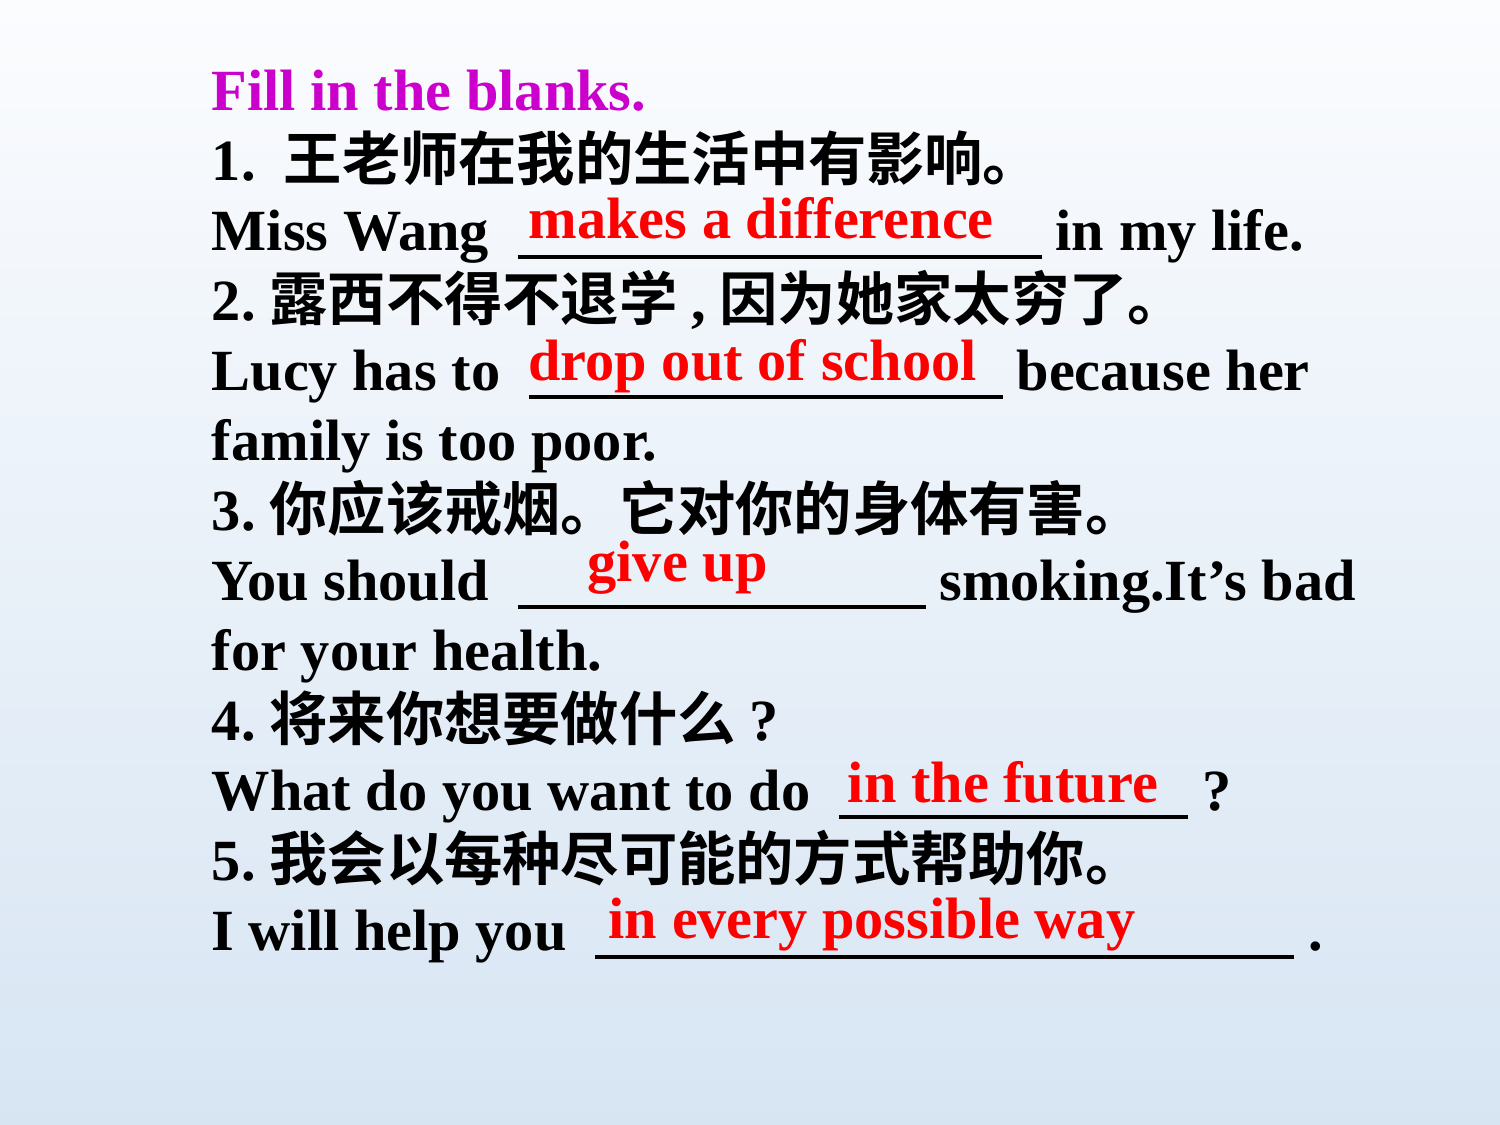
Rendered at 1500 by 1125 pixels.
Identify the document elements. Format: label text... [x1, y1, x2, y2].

text_box in every possible way [593, 872, 1151, 958]
text_box in the future [833, 736, 1173, 822]
text_box Fill in the blanks. 1. 王老师在我的生活中有影响。 Miss Wang in my life. 2.露西不得不退学,因为她家太穷了。 Lucy has to because her family is too poor. 3.你应该戒烟。它对你的身体有害。 You should smoking.It’s bad for your health. 4.将来你想要做什么? What do you want to do ? 5.我会以每种尽可能的方式帮助你。 I will help you . [197, 44, 1455, 1040]
text_box makes a difference [514, 172, 1009, 258]
text_box drop out of school [513, 314, 992, 400]
text_box give up [572, 515, 783, 600]
